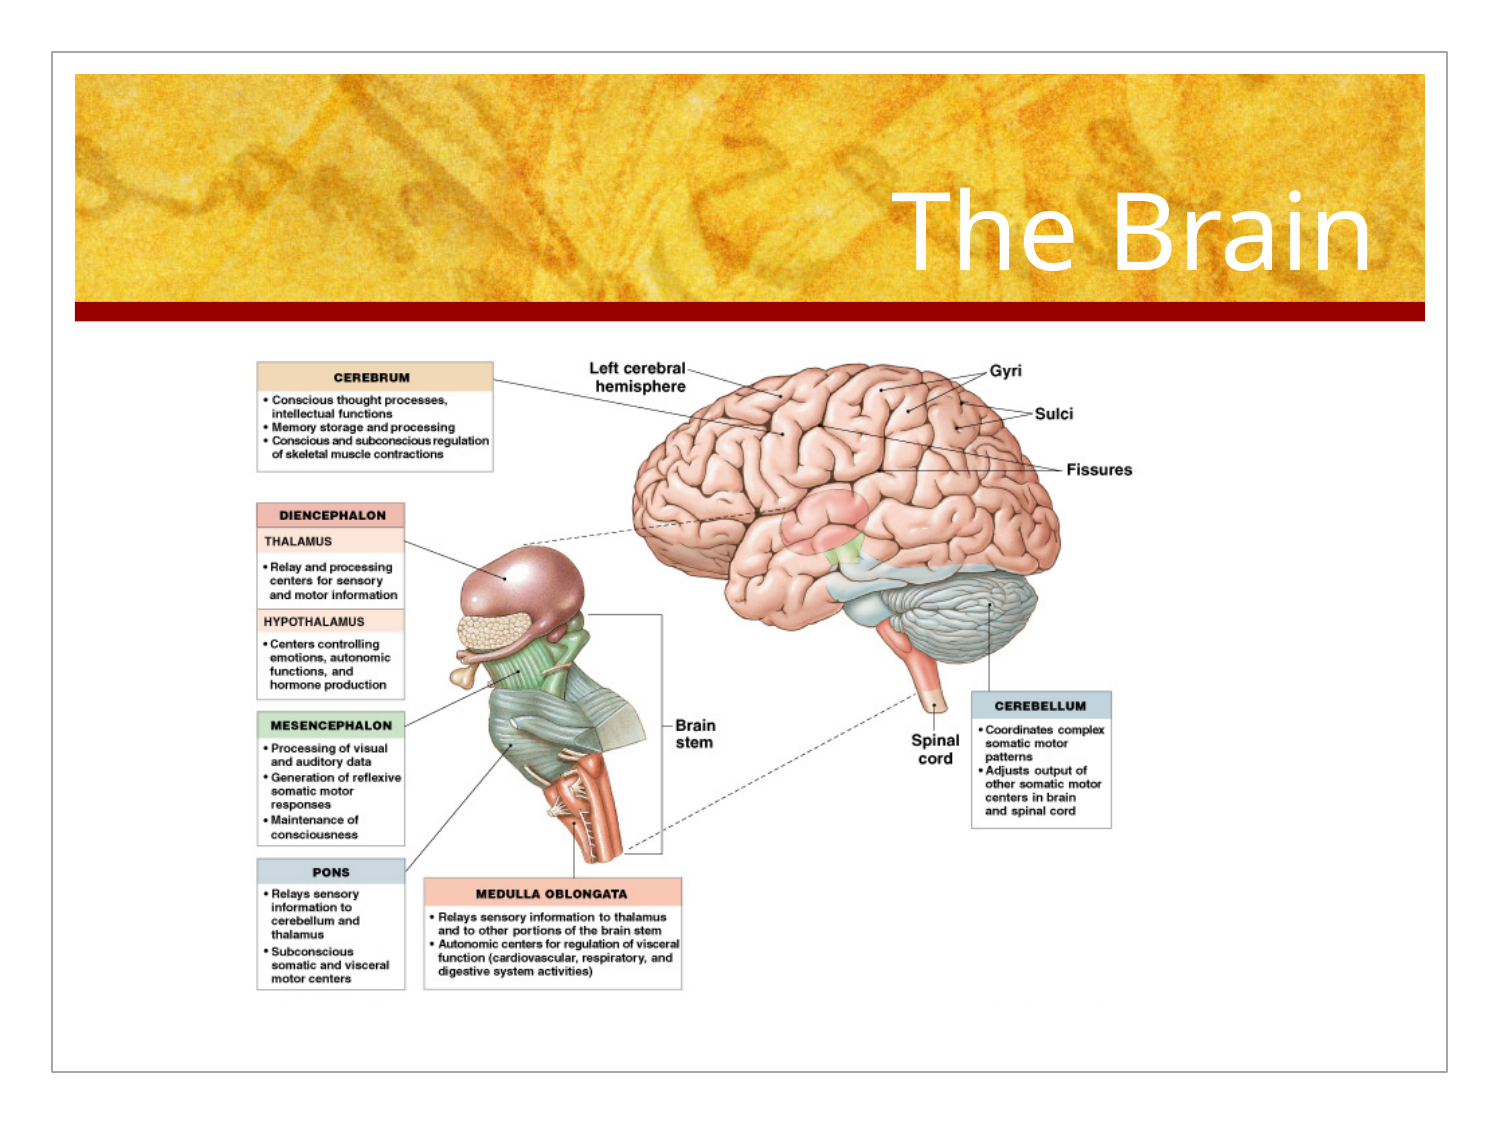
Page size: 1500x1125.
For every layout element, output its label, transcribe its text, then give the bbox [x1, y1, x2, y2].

picture [75, 74, 1425, 301]
picture [239, 331, 1154, 1006]
title The Brain [108, 74, 1392, 292]
